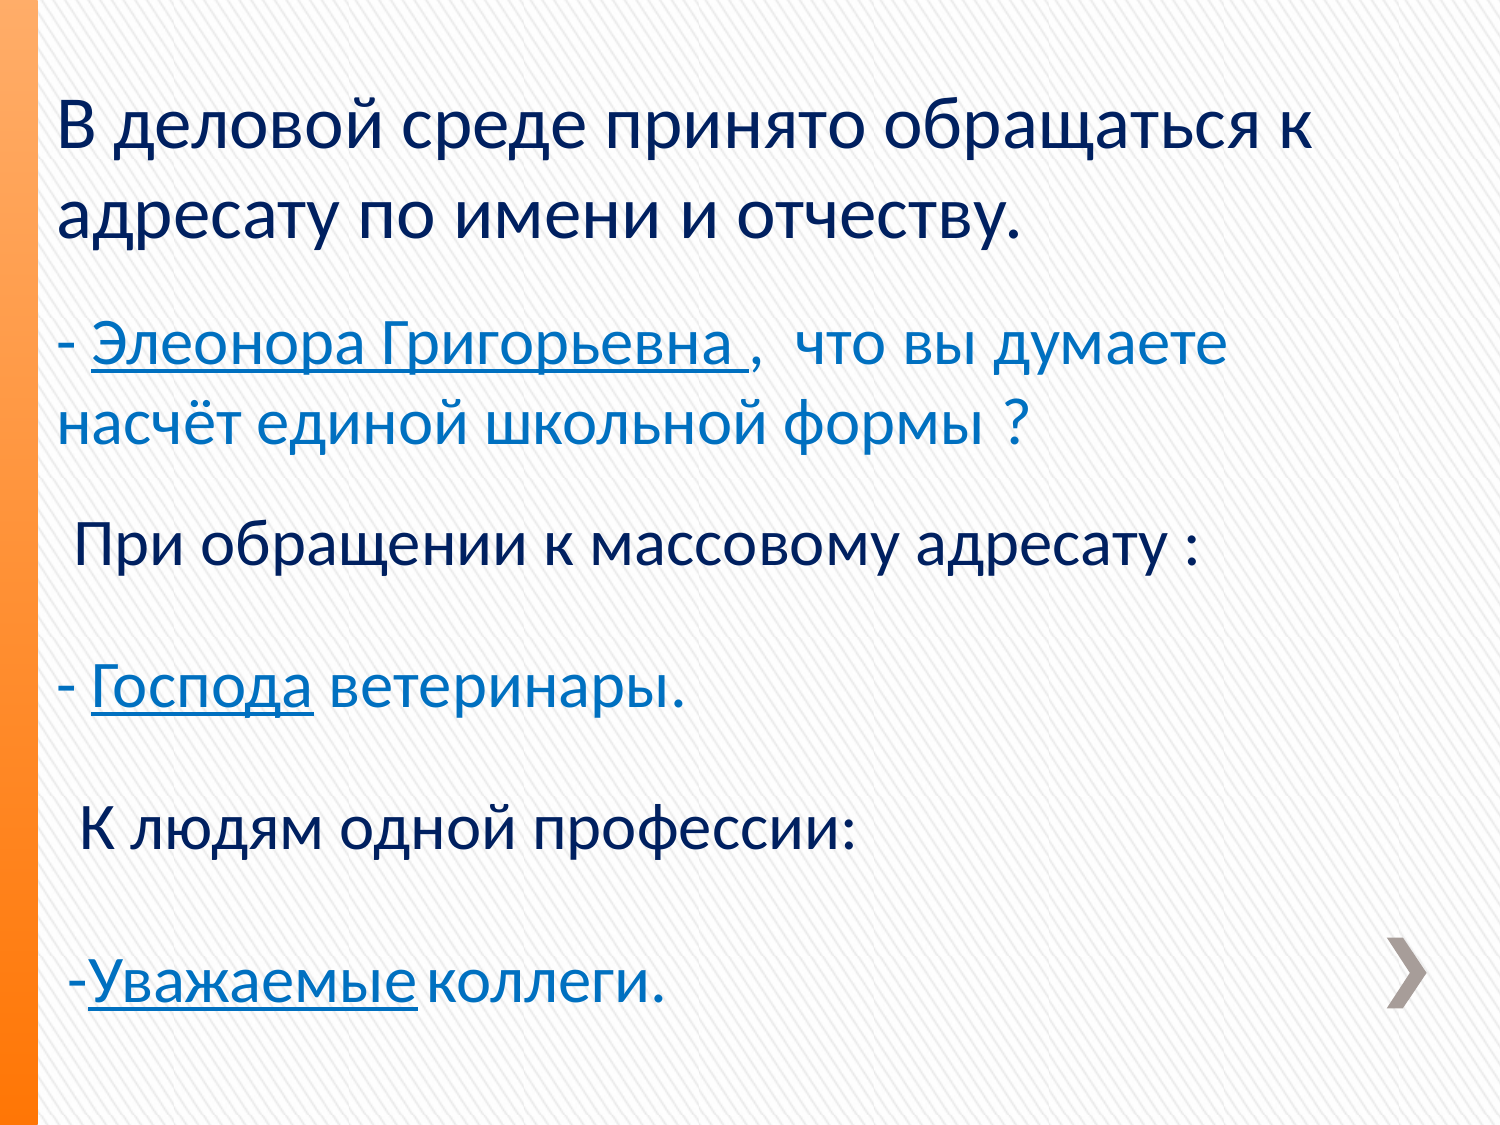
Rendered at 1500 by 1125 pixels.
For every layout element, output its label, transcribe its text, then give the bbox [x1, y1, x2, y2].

text_box -Уважаемые коллеги. [53, 928, 1329, 1024]
text_box - Господа ветеринары. [41, 633, 1258, 728]
text_box - Элеонора Григорьевна , что вы думаете насчёт единой школьной формы ? [41, 290, 1329, 466]
text_box В деловой среде принято обращаться к адресату по имени и отчеству. [41, 66, 1436, 352]
text_box К людям одной профессии: [64, 775, 1211, 870]
text_box При обращении к массовому адресату : [58, 491, 1218, 587]
